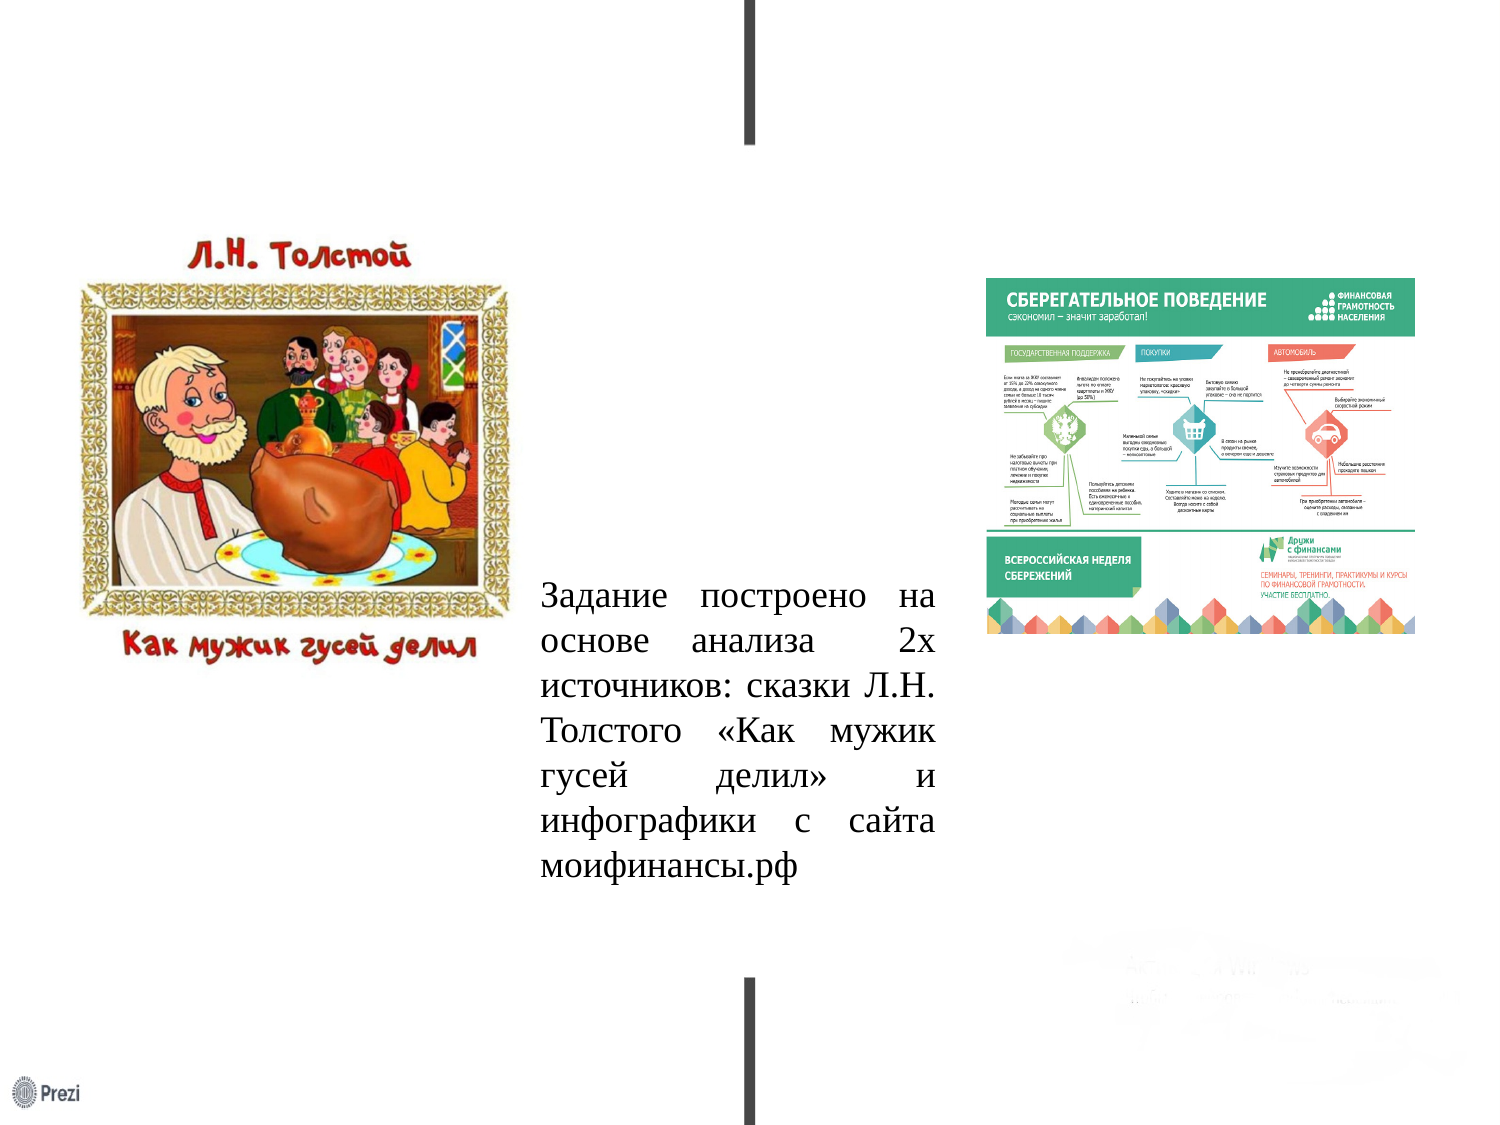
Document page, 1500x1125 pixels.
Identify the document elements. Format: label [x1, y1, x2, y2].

list [64, 219, 526, 681]
picture [0, 0, 1500, 1125]
